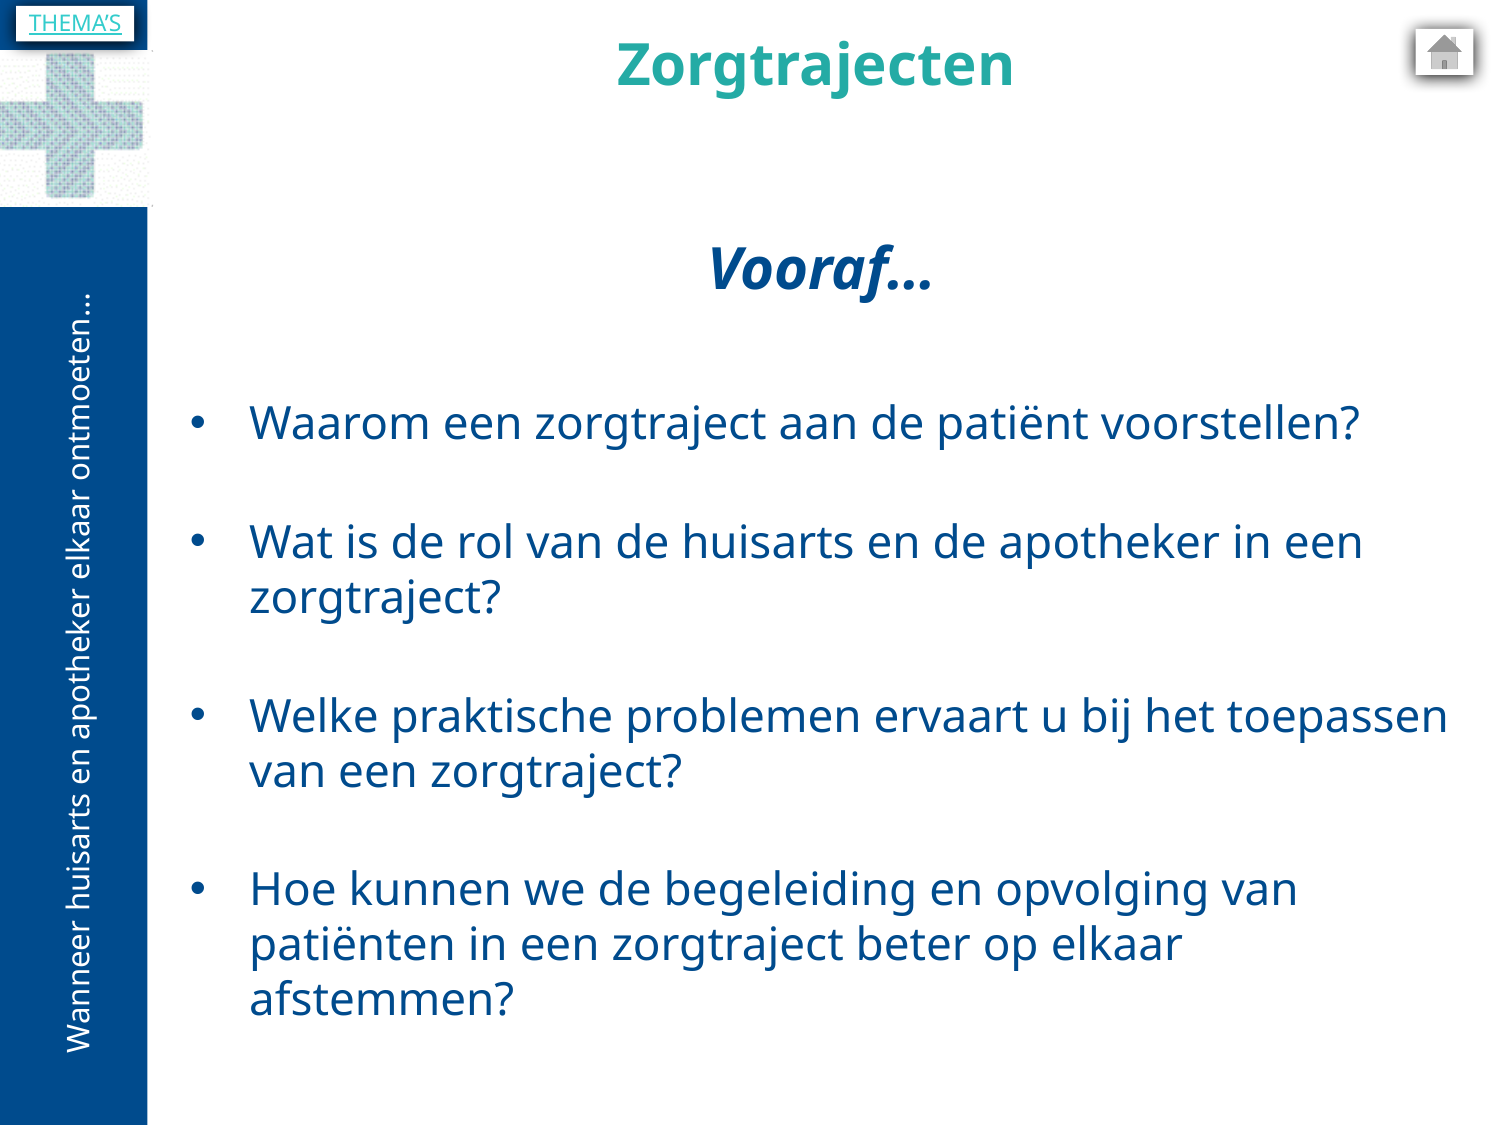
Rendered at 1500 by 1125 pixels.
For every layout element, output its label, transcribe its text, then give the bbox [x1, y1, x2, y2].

list Zorgtrajecten [174, 28, 1458, 121]
picture [0, 50, 154, 207]
text_box THEMA’S [15, 5, 135, 42]
list Vooraf… Waarom een zorgtraject aan de patiënt voorstellen? Wat is de rol van de huisarts en de apotheker in een zorgtraject? Welke praktische problemen ervaart u bij het toepassen van een zorgtraject? Hoe kunnen we de begeleiding en opvolging van patiënten in een zorgtraject beter op elkaar afstemmen? [174, 149, 1469, 1093]
text_box [1415, 28, 1474, 76]
